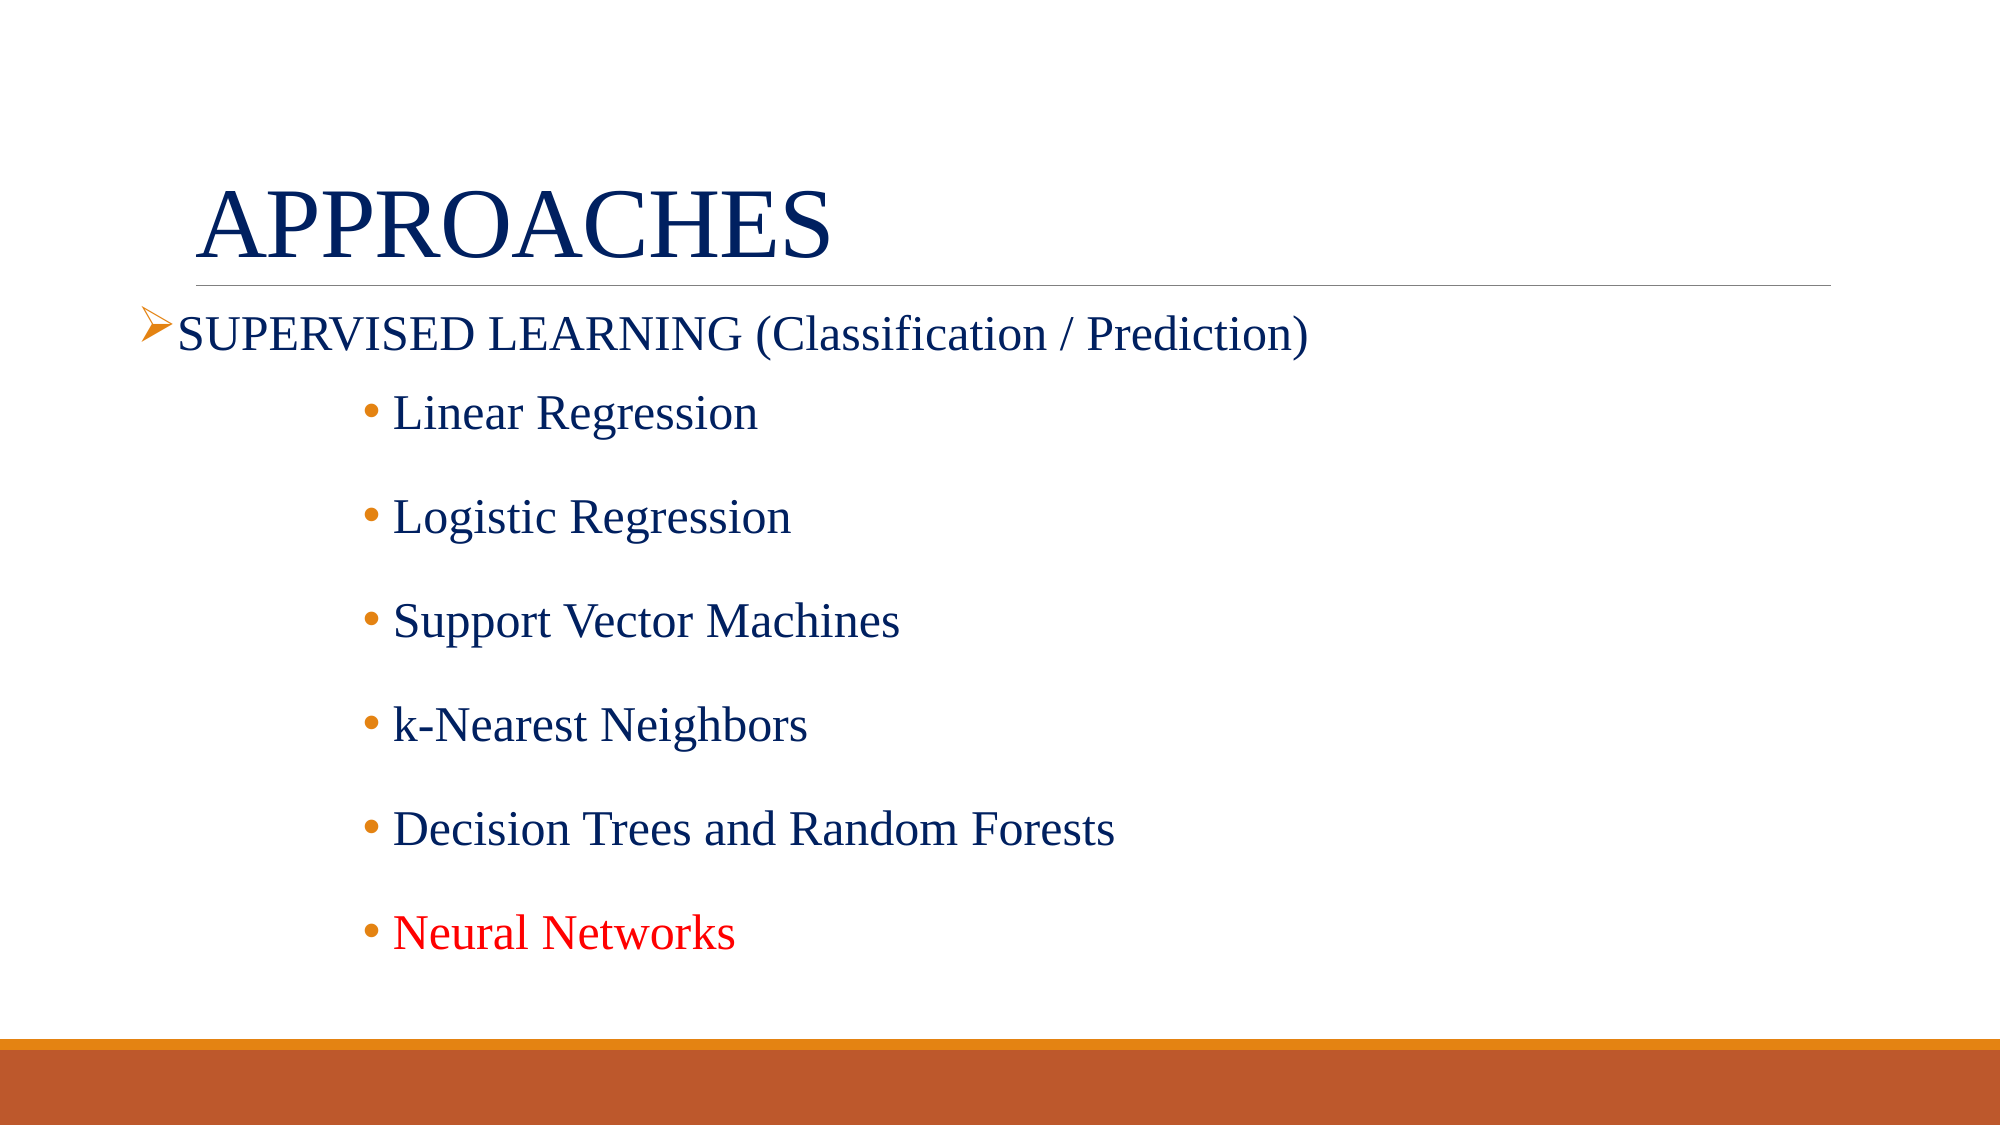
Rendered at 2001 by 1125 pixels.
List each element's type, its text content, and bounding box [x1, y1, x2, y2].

title APPROACHES [180, 47, 1830, 285]
list SUPERVISED LEARNING (Classification / Prediction) Linear Regression Logistic Regression Support Vector Machines k-Nearest Neighbors Decision Trees and Random Forests Neural Networks [137, 299, 1863, 1046]
